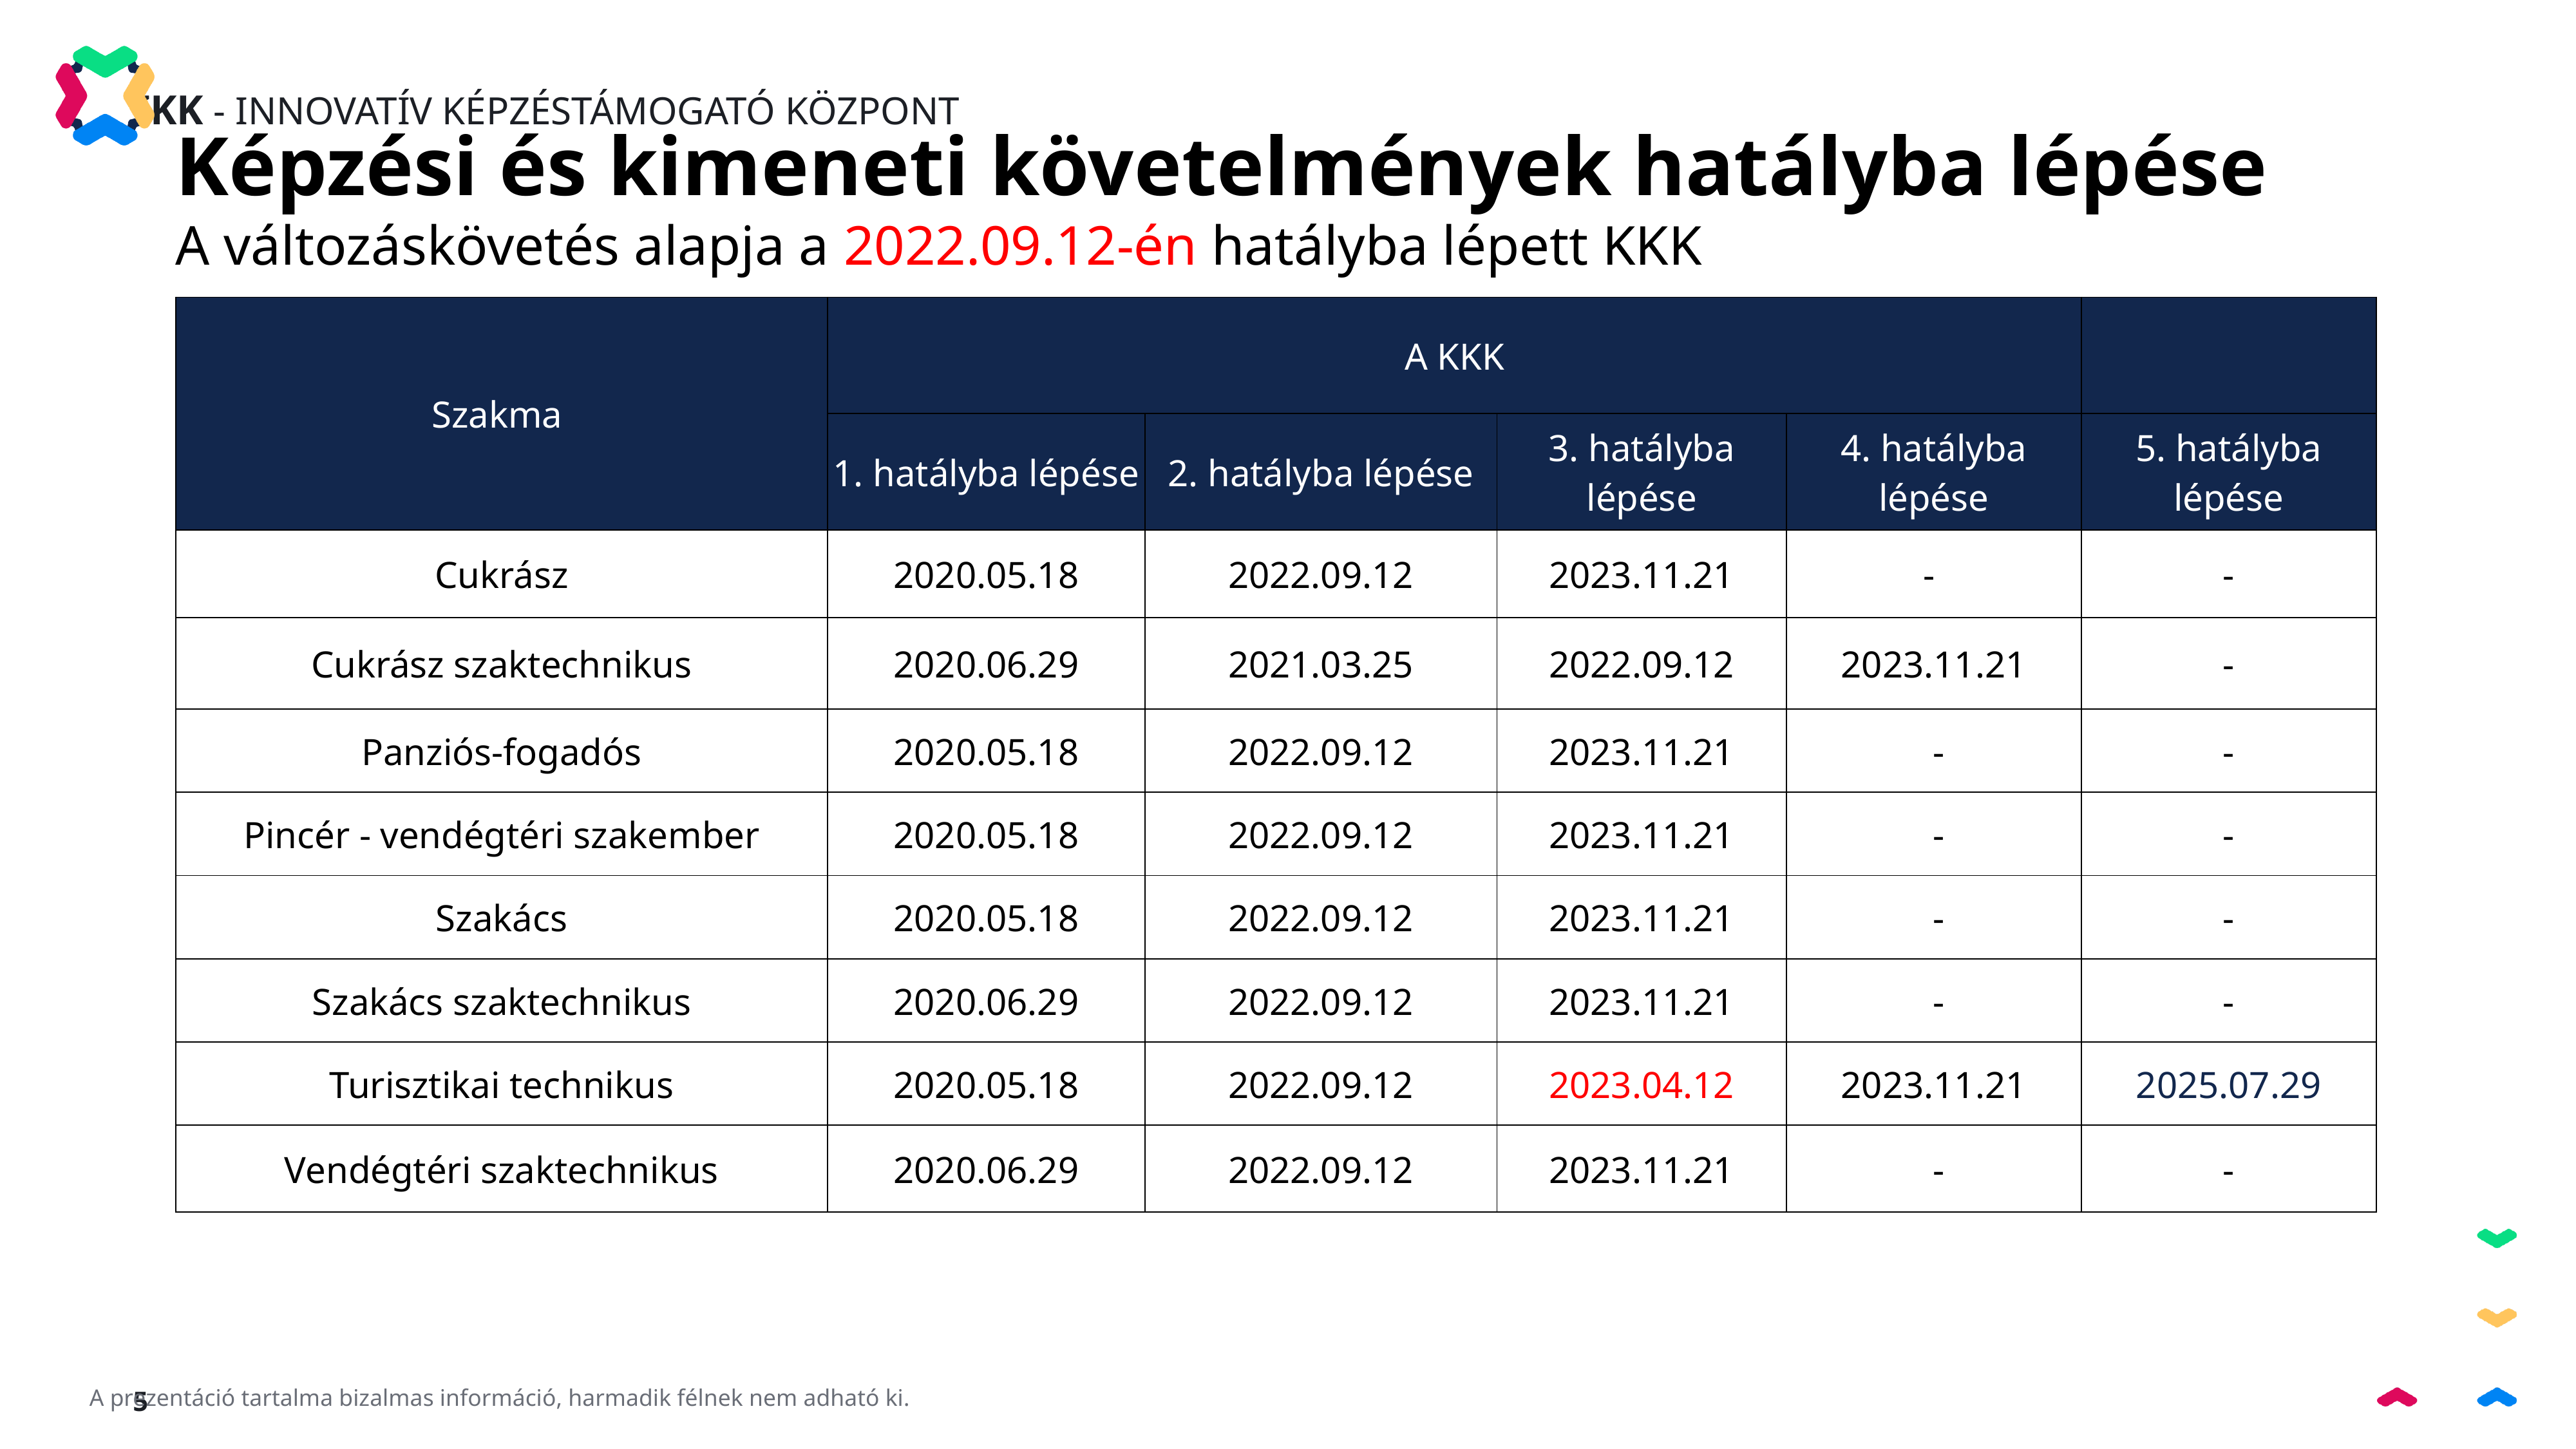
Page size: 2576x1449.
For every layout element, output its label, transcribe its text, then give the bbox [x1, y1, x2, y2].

table_cell 2022.09.12 [1146, 793, 1497, 875]
table_cell 2023.11.21 [1497, 960, 1786, 1041]
table_cell 2020.05.18 [828, 876, 1144, 958]
text_box Képzési és kimeneti követelmények hatályba lépése A változáskövetés alapja a 2022.09.12-én hatályba lépett KKK [175, 115, 2336, 298]
table_cell - [2082, 876, 2376, 958]
table_cell Turisztikai technikus [176, 1043, 827, 1124]
table_cell 2020.05.18 [828, 793, 1144, 875]
table_cell 2020.05.18 [828, 710, 1144, 791]
table_header Szakma [176, 298, 827, 529]
table_cell 2023.11.21 [1497, 710, 1786, 791]
table_cell 2023.11.21 [1497, 1126, 1786, 1211]
table_cell Panziós-fogadós [176, 710, 827, 791]
table_cell 4. hatályba lépése [1787, 414, 2081, 529]
table_cell Vendégtéri szaktechnikus [176, 1126, 827, 1211]
table_cell 2022.09.12 [1146, 1126, 1497, 1211]
table_cell 2022.09.12 [1146, 531, 1497, 617]
table_cell 2022.09.12 [1146, 960, 1497, 1041]
table_cell 2023.04.12 [1497, 1043, 1786, 1124]
table_cell 2020.06.29 [828, 960, 1144, 1041]
table_cell 2021.03.25 [1146, 618, 1497, 708]
table_cell - [1787, 793, 2081, 875]
table_cell Szakács szaktechnikus [176, 960, 827, 1041]
table_cell - [1787, 531, 2081, 617]
table_cell 2023.11.21 [1497, 793, 1786, 875]
table_cell 2020.06.29 [828, 1126, 1144, 1211]
table_cell Pincér - vendégtéri szakember [176, 793, 827, 875]
table_cell - [2082, 793, 2376, 875]
table_cell 2023.11.21 [1497, 876, 1786, 958]
table_cell 2. hatályba lépése [1146, 414, 1497, 529]
table_cell 2025.07.29 [2082, 1043, 2376, 1124]
picture [55, 46, 155, 146]
table_cell Cukrász [176, 531, 827, 617]
table_cell - [1787, 710, 2081, 791]
table_cell - [2082, 531, 2376, 617]
table_cell - [2082, 1126, 2376, 1211]
table_cell - [1787, 1126, 2081, 1211]
table_cell 2020.06.29 [828, 618, 1144, 708]
table_cell - [1787, 960, 2081, 1041]
table_header A KKK [828, 298, 2081, 413]
table_cell 2023.11.21 [1787, 1043, 2081, 1124]
table_cell 5. hatályba lépése [2082, 414, 2376, 529]
table_cell 2022.09.12 [1146, 876, 1497, 958]
table_cell - [1787, 876, 2081, 958]
table_cell 2020.05.18 [828, 1043, 1144, 1124]
table_cell - [2082, 710, 2376, 791]
table_cell 2022.09.12 [1497, 618, 1786, 708]
table_cell Cukrász szaktechnikus [176, 618, 827, 708]
table_cell Szakács [176, 876, 827, 958]
table_cell 2023.11.21 [1497, 531, 1786, 617]
table_cell - [2082, 960, 2376, 1041]
picture [2377, 1229, 2517, 1406]
table_cell 2020.05.18 [828, 531, 1144, 617]
table_cell - [2082, 618, 2376, 708]
table_cell 2022.09.12 [1146, 1043, 1497, 1124]
table_cell 3. hatályba lépése [1497, 414, 1786, 529]
table_cell 1. hatályba lépése [828, 414, 1144, 529]
table_cell 2023.11.21 [1787, 618, 2081, 708]
table_header [2082, 298, 2376, 413]
table_cell 2022.09.12 [1146, 710, 1497, 791]
